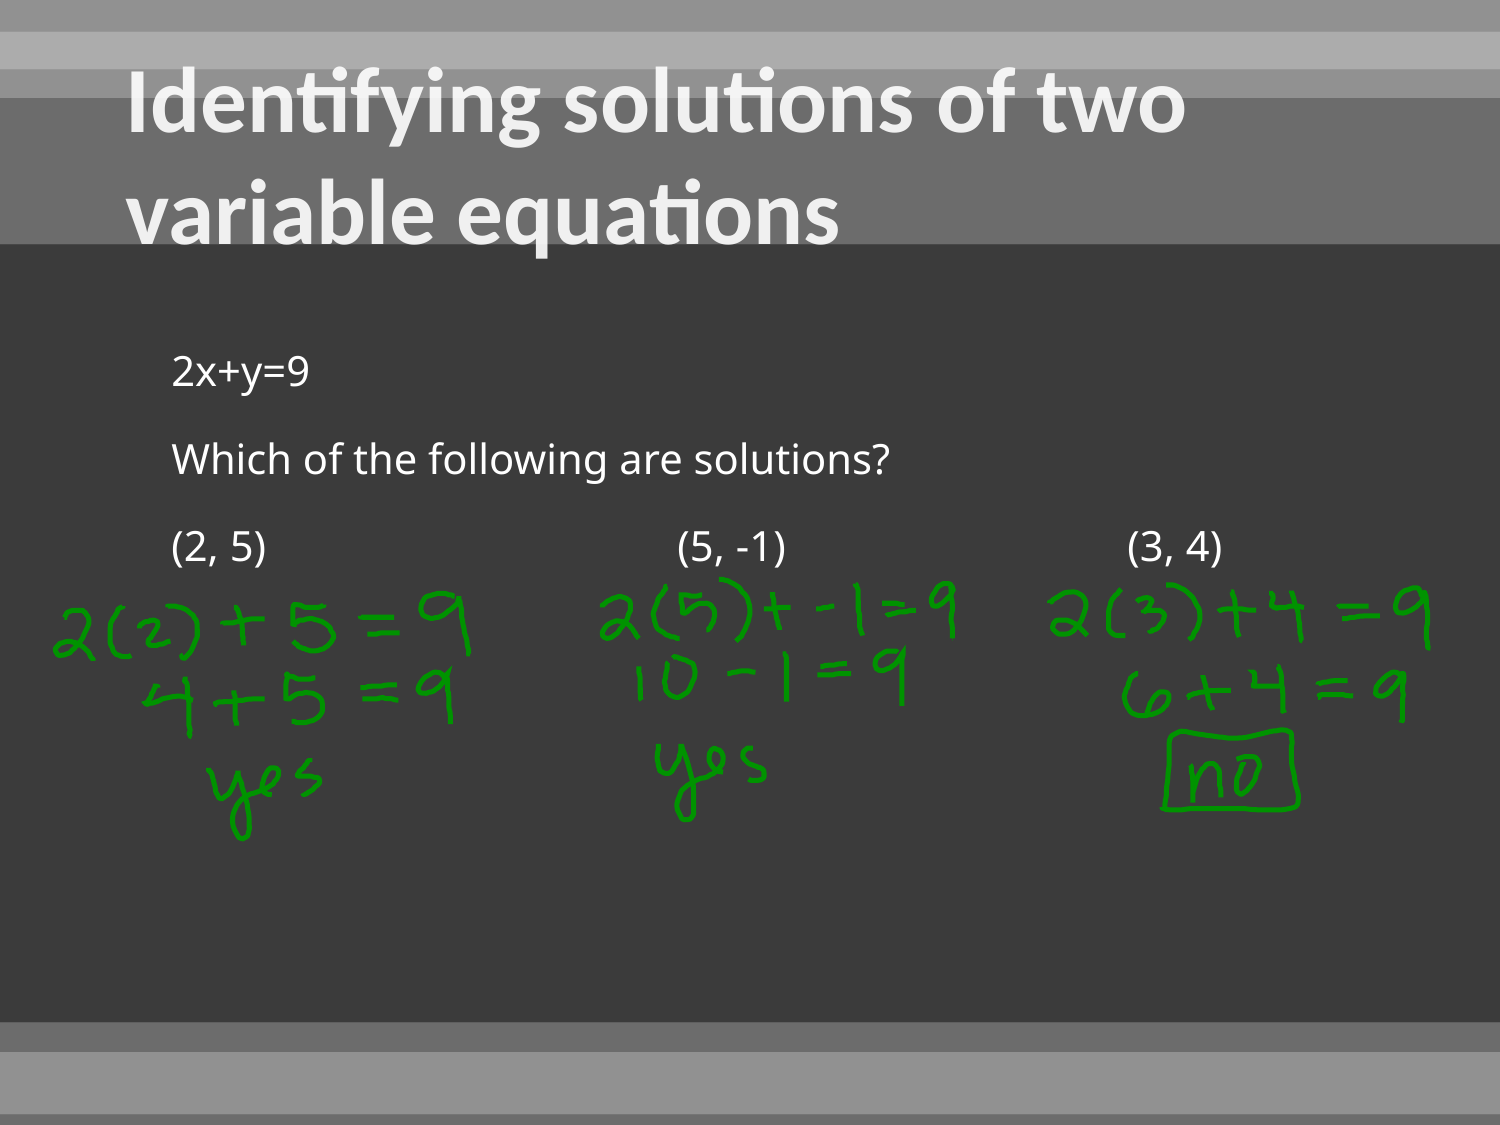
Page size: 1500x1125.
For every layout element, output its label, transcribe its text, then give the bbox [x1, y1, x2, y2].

text_box [418, 591, 471, 656]
text_box [238, 623, 246, 646]
text_box [594, 571, 1344, 831]
text_box [206, 765, 281, 841]
list 2x+y=9 Which of the following are solutions? (2, 5) (5, -1) (3, 4) [156, 337, 1344, 950]
text_box [182, 677, 193, 739]
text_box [600, 577, 1433, 822]
text_box [233, 703, 239, 726]
text_box [213, 696, 265, 707]
text_box [290, 602, 336, 654]
text_box [53, 608, 96, 662]
text_box [416, 666, 453, 725]
title Identifying solutions of two variable equations [110, 30, 1390, 271]
text_box [165, 603, 200, 661]
text_box [108, 604, 133, 659]
text_box [295, 758, 322, 797]
text_box [137, 618, 171, 648]
text_box [358, 614, 395, 620]
text_box [362, 695, 399, 703]
text_box [367, 630, 400, 637]
text_box [233, 605, 243, 619]
text_box [231, 690, 238, 699]
picture [0, 0, 1500, 1125]
text_box [220, 616, 265, 626]
text_box [283, 671, 325, 725]
text_box [360, 682, 397, 690]
text_box [141, 684, 186, 707]
